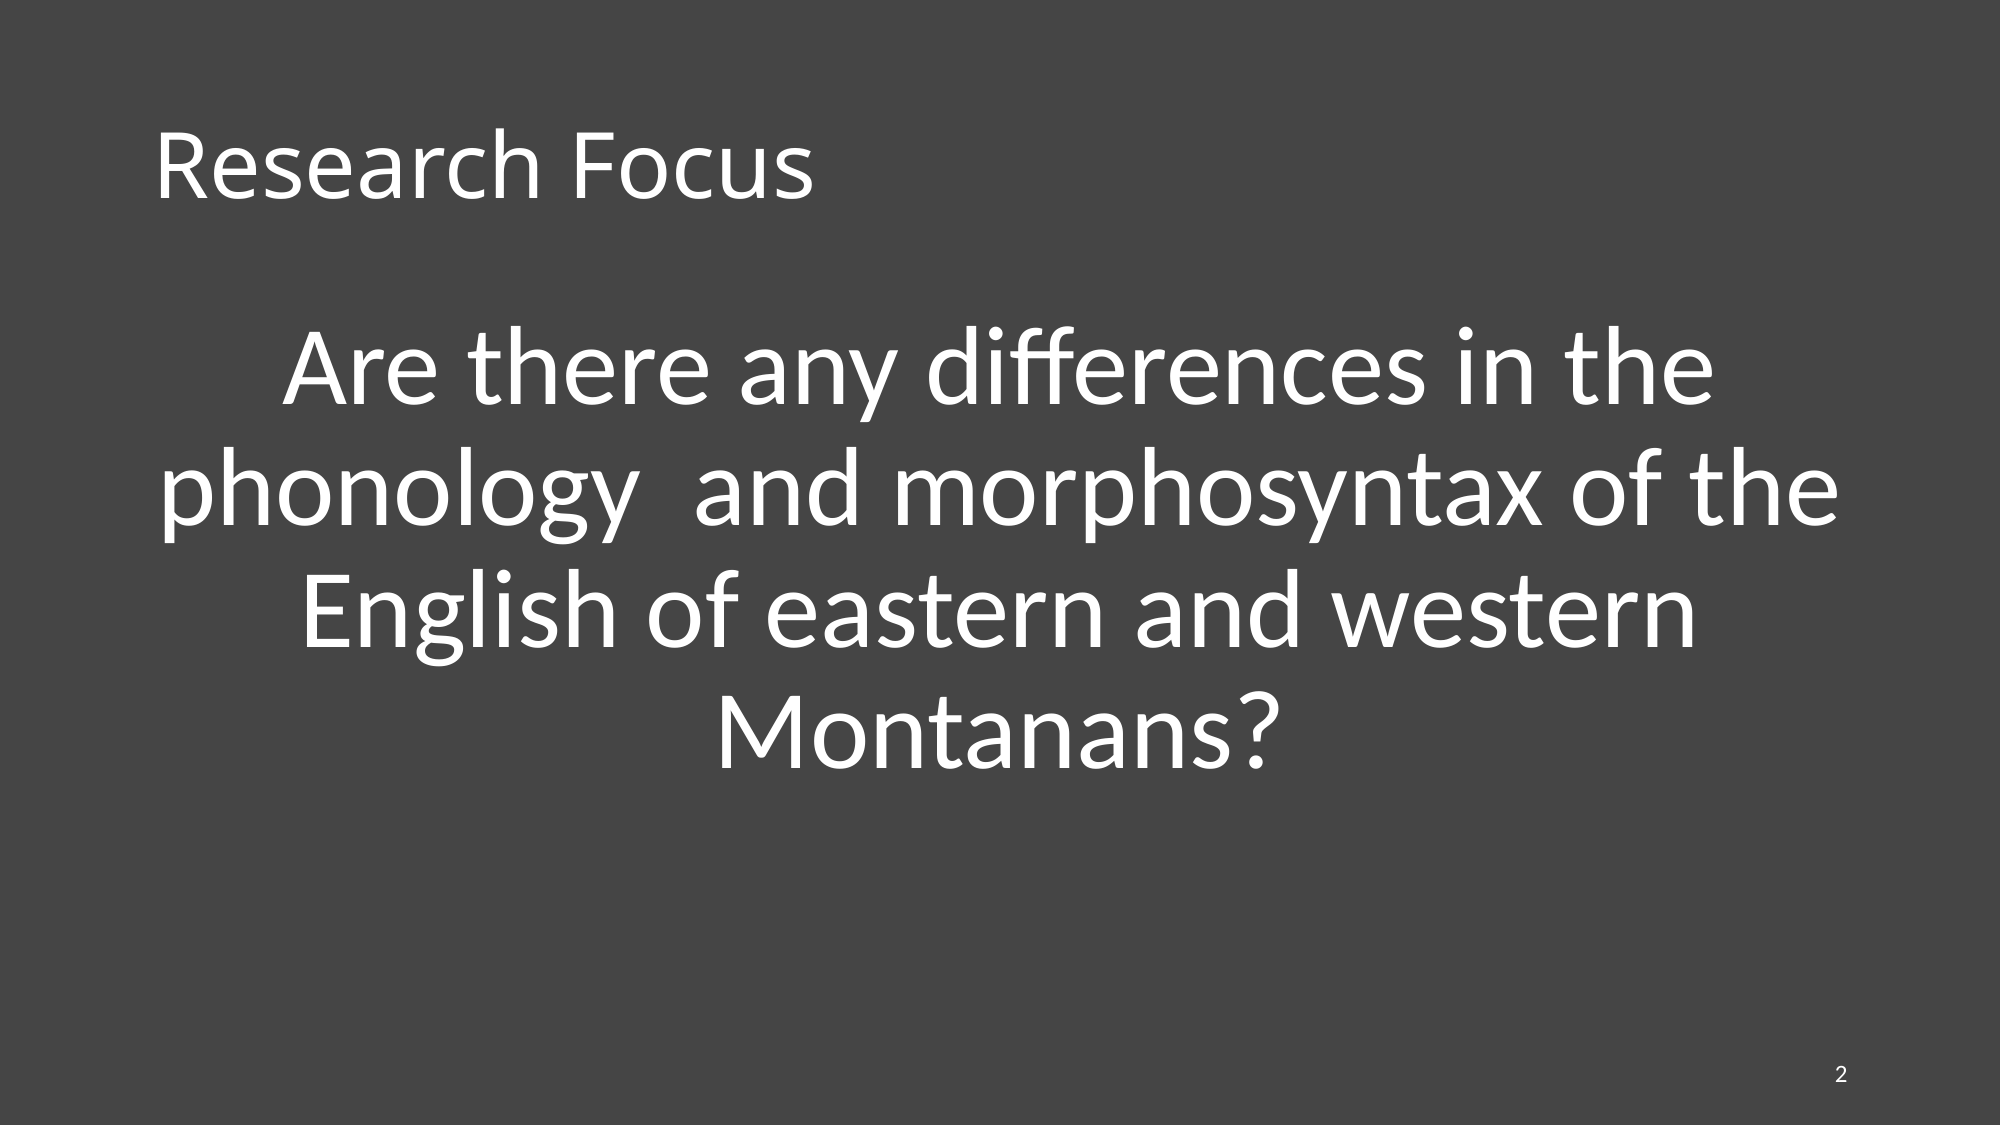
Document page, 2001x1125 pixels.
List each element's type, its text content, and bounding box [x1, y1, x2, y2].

slide_number 2 [1412, 1042, 1863, 1103]
title Research Focus [137, 59, 1863, 278]
list Are there any differences in the phonology and morphosyntax of the English of eastern and western Montanans? [137, 299, 1863, 1014]
